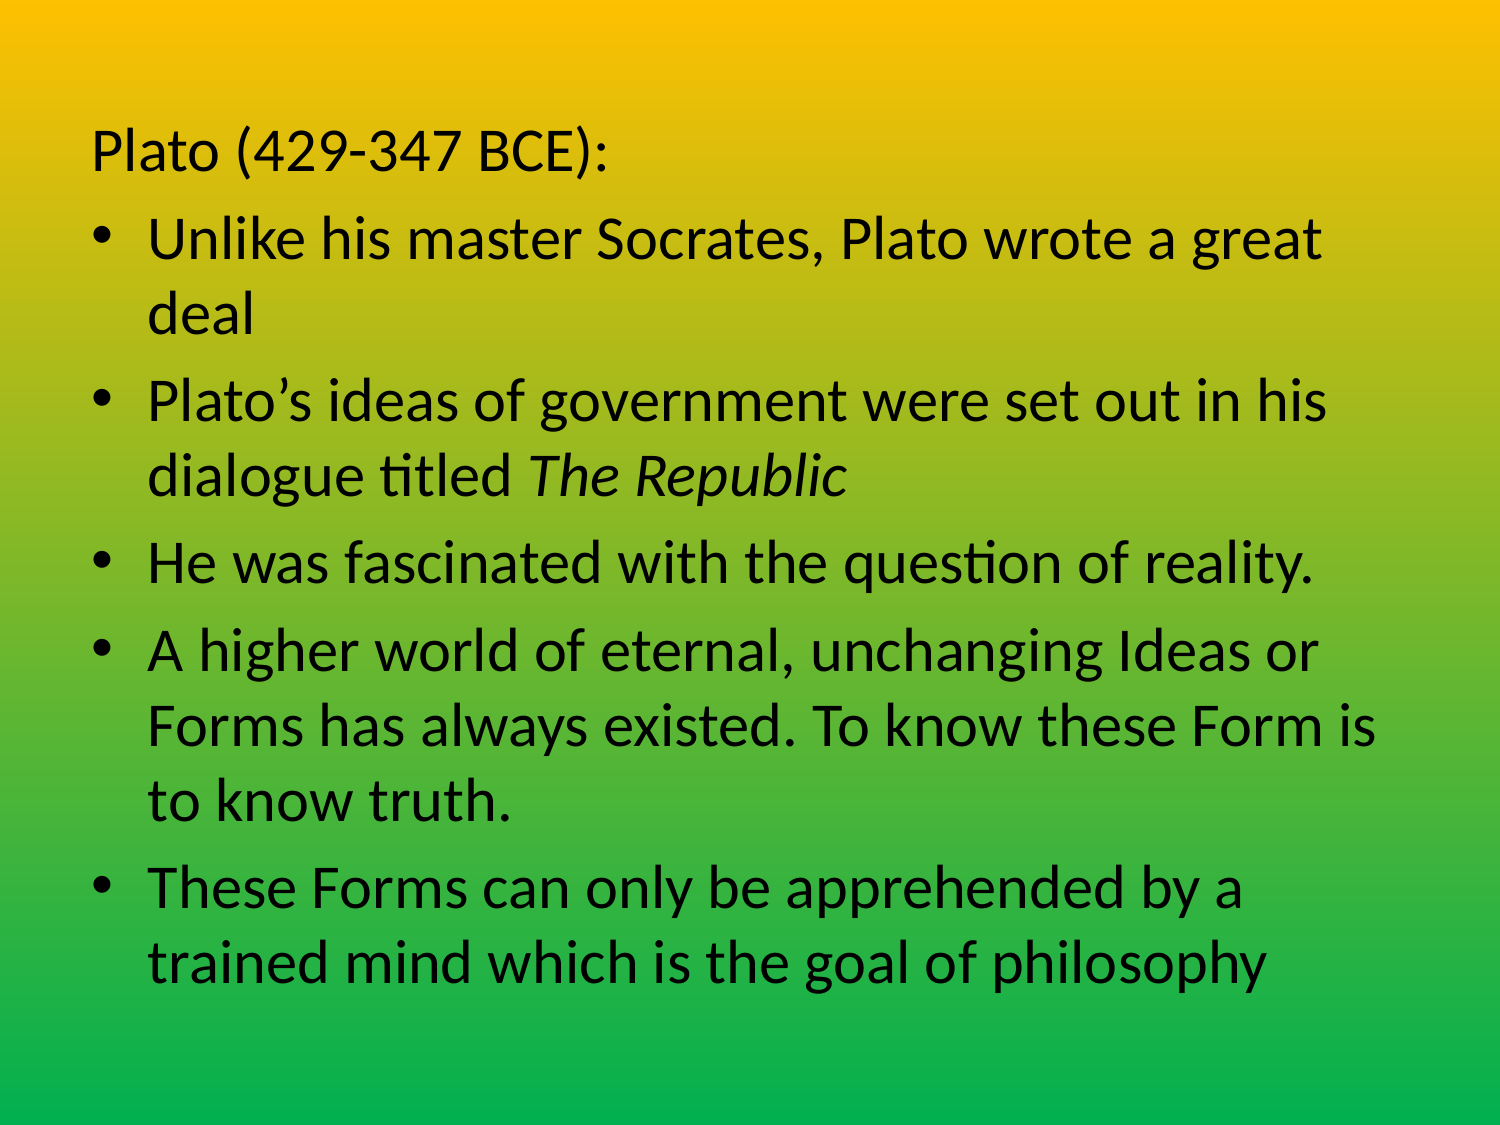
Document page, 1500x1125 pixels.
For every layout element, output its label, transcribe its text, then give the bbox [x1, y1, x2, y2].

list Plato (429-347 BCE): Unlike his master Socrates, Plato wrote a great deal Plato’s ideas of government were set out in his dialogue titled The Republic He was fascinated with the question of reality. A higher world of eternal, unchanging Ideas or Forms has always existed. To know these Form is to know truth. These Forms can only be apprehended by a trained mind which is the goal of philosophy [76, 101, 1427, 845]
